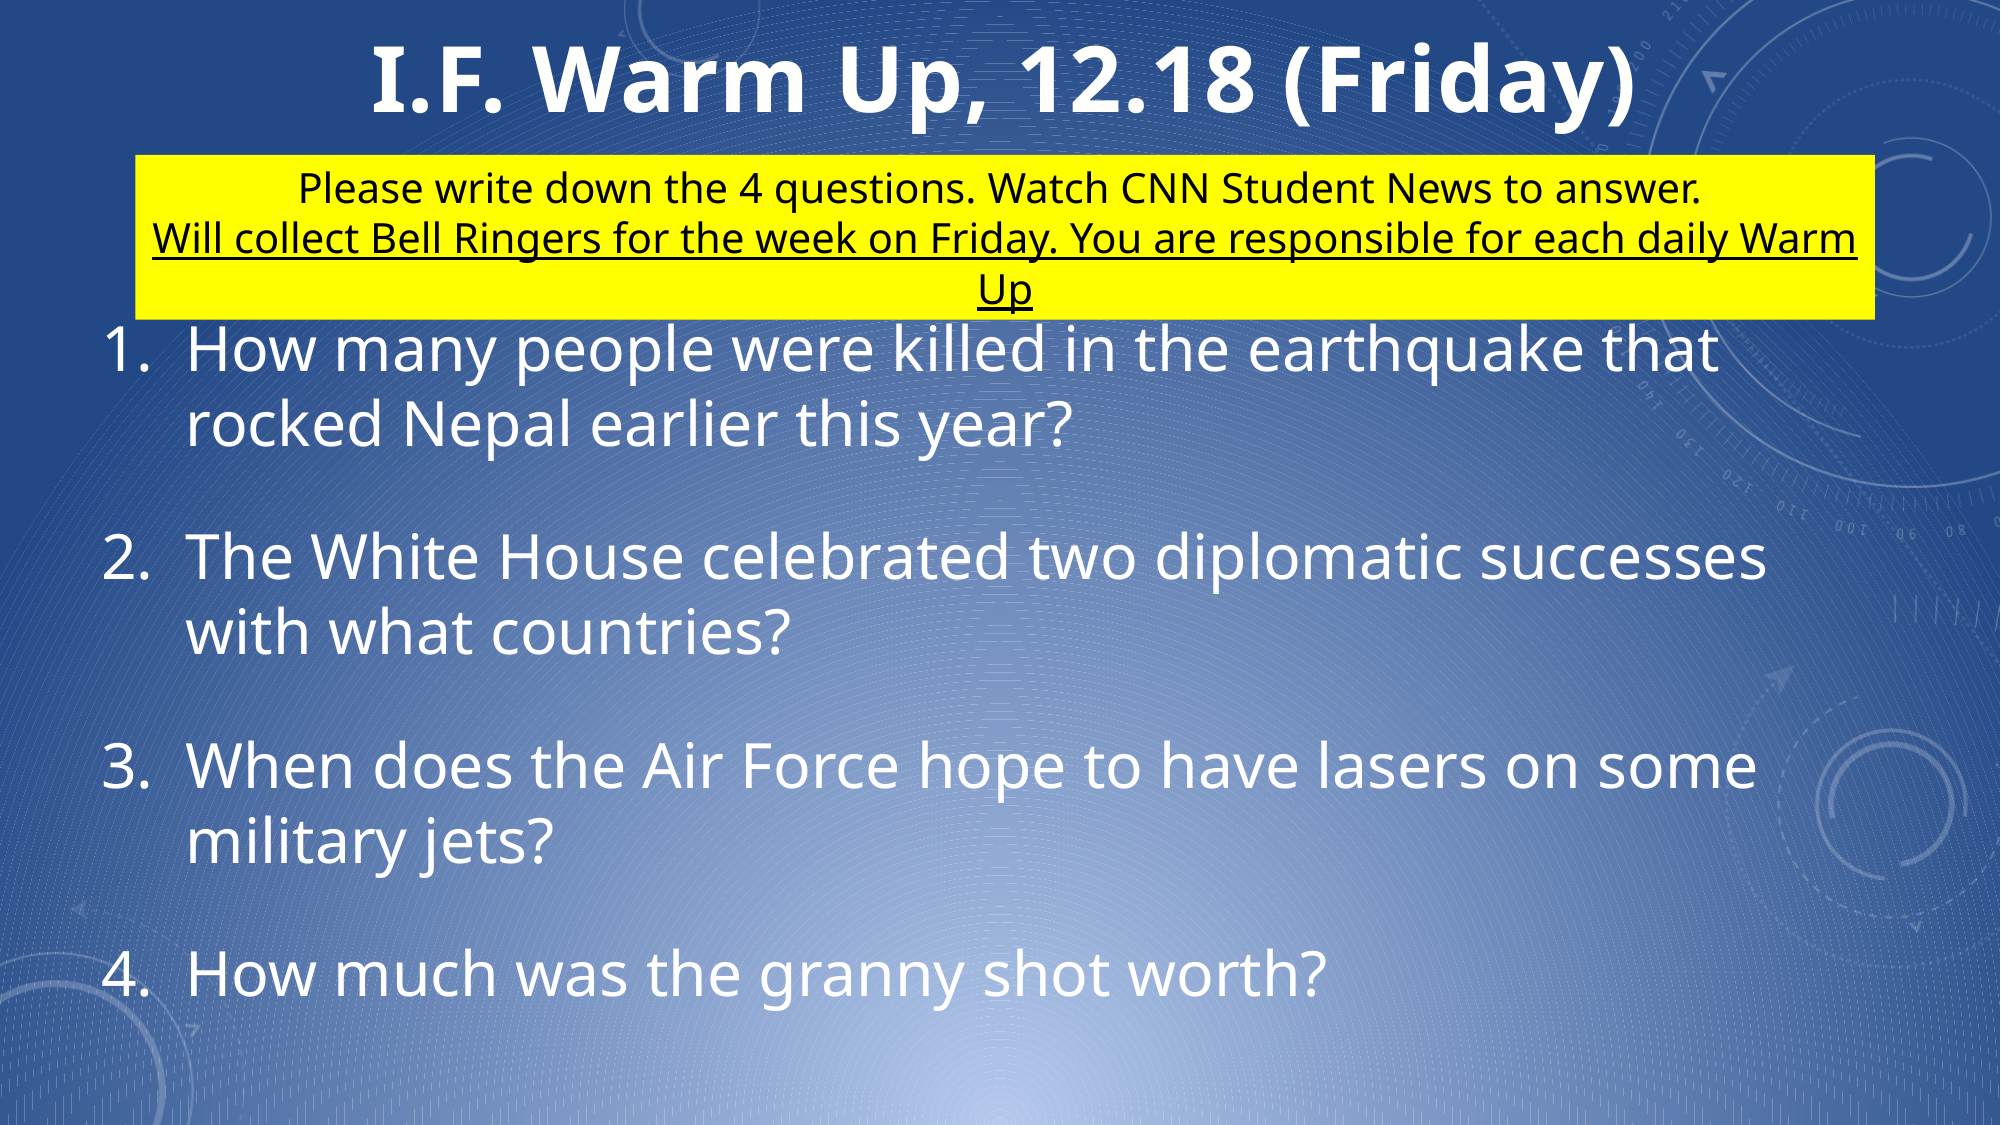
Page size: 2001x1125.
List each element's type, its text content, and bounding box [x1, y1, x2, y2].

text_box I.F. Warm Up, 12.18 (Friday) [135, 13, 1875, 139]
text_box How many people were killed in the earthquake that rocked Nepal earlier this year? The White House celebrated two diplomatic successes with what countries? When does the Air Force hope to have lasers on some military jets? How much was the granny shot worth? [24, 301, 1963, 1017]
picture [0, 0, 2000, 1125]
text_box Please write down the 4 questions. Watch CNN Student News to answer. Will collect Bell Ringers for the week on Friday. You are responsible for each daily Warm Up [135, 154, 1875, 301]
